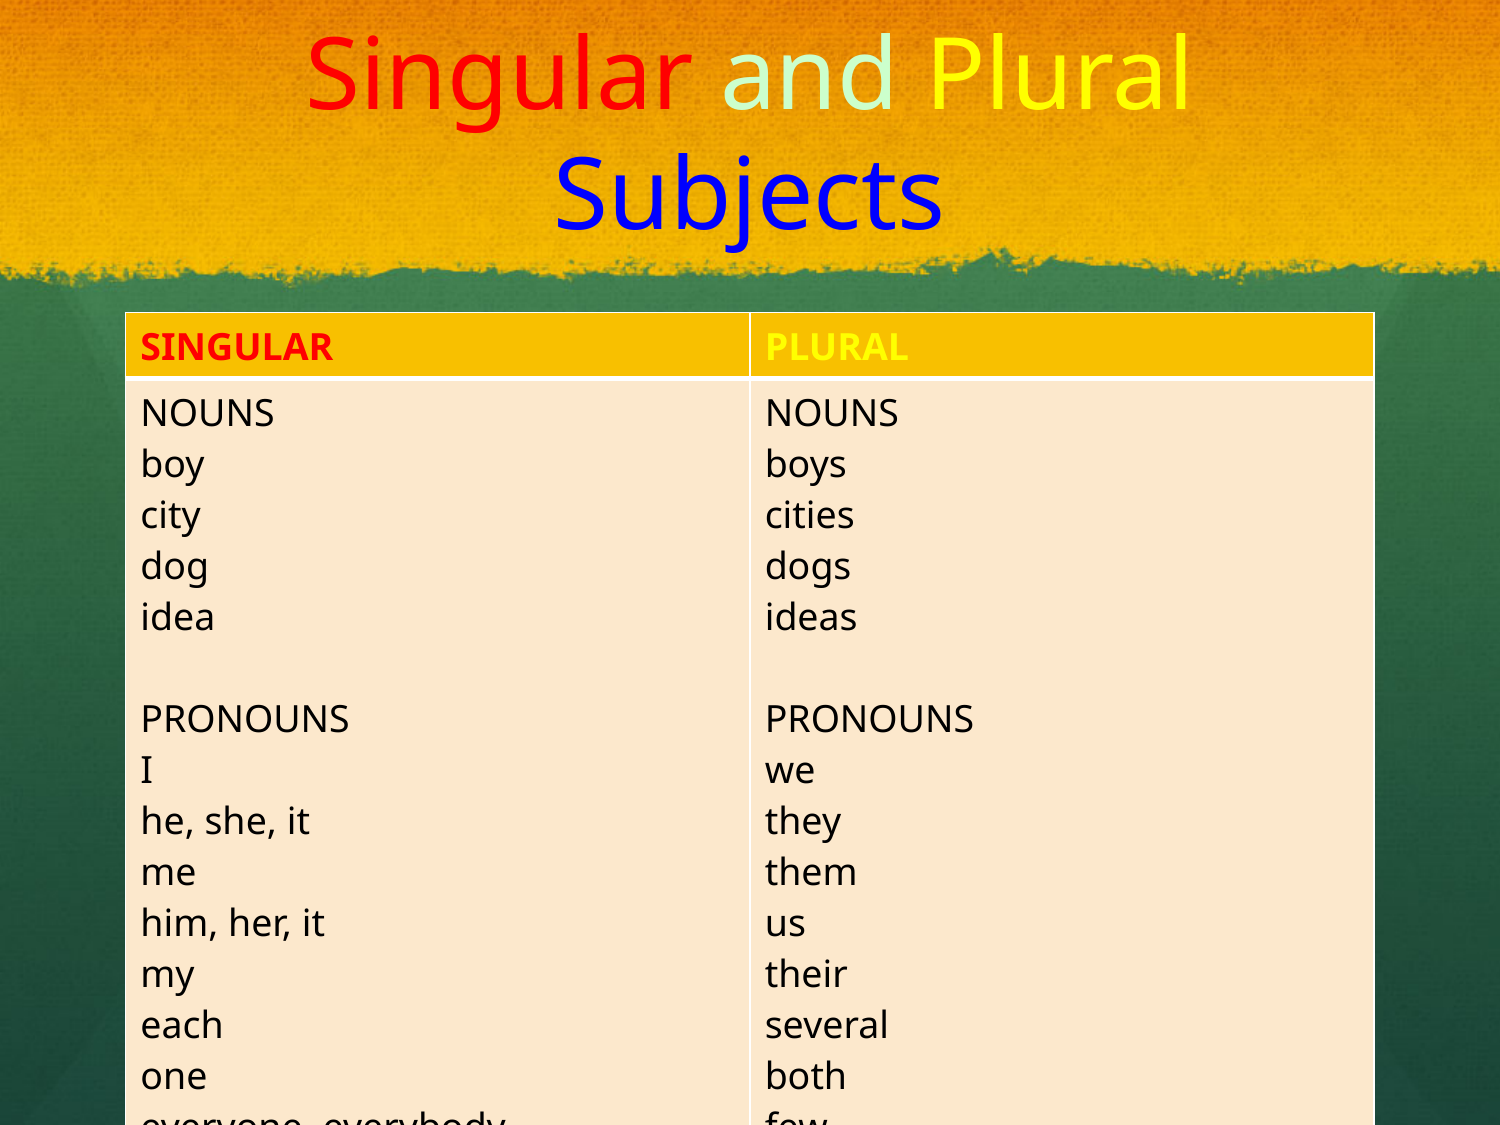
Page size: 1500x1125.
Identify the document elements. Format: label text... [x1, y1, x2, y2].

table_header SINGULAR [126, 313, 749, 376]
table_cell NOUNS boy city dog idea PRONOUNS I he, she, it me him, her, it my each one everyone, everybody [126, 381, 749, 1125]
picture [0, 0, 1500, 1125]
title Singular and Plural Subjects [125, 13, 1375, 246]
table_cell NOUNS boys cities dogs ideas PRONOUNS we they them us their several both few [751, 381, 1373, 1125]
table_header PLURAL [751, 313, 1373, 376]
